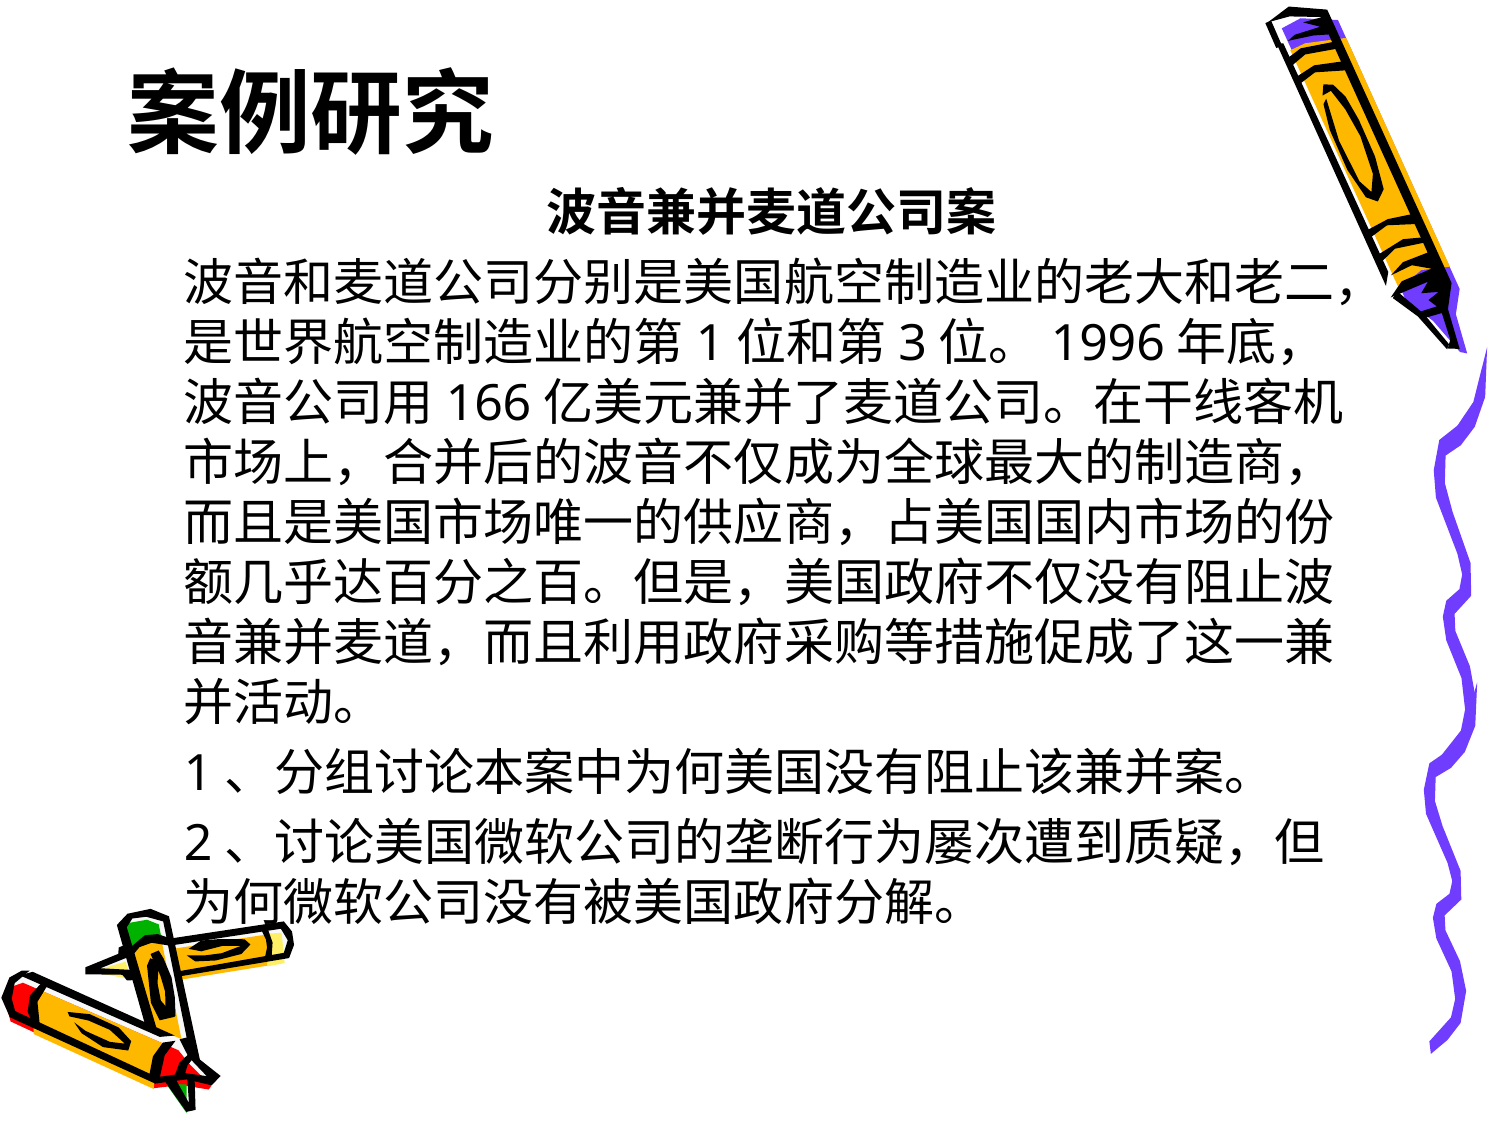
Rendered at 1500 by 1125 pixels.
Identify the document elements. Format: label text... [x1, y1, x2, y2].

title 案例研究 [112, 24, 1240, 172]
list 波音兼并麦道公司案 波音和麦道公司分别是美国航空制造业的老大和老二，是世界航空制造业的第1位和第3位。1996年底，波音公司用166亿美元兼并了麦道公司。在干线客机市场上，合并后的波音不仅成为全球最大的制造商，而且是美国市场唯一的供应商，占美国国内市场的份额几乎达百分之百。但是，美国政府不仅没有阻止波音兼并麦道，而且利用政府采购等措施促成了这一兼并活动。 1、分组讨论本案中为何美国没有阻止该兼并案。 2、讨论美国微软公司的垄断行为屡次遭到质疑，但为何微软公司没有被美国政府分解。 [112, 172, 1376, 953]
